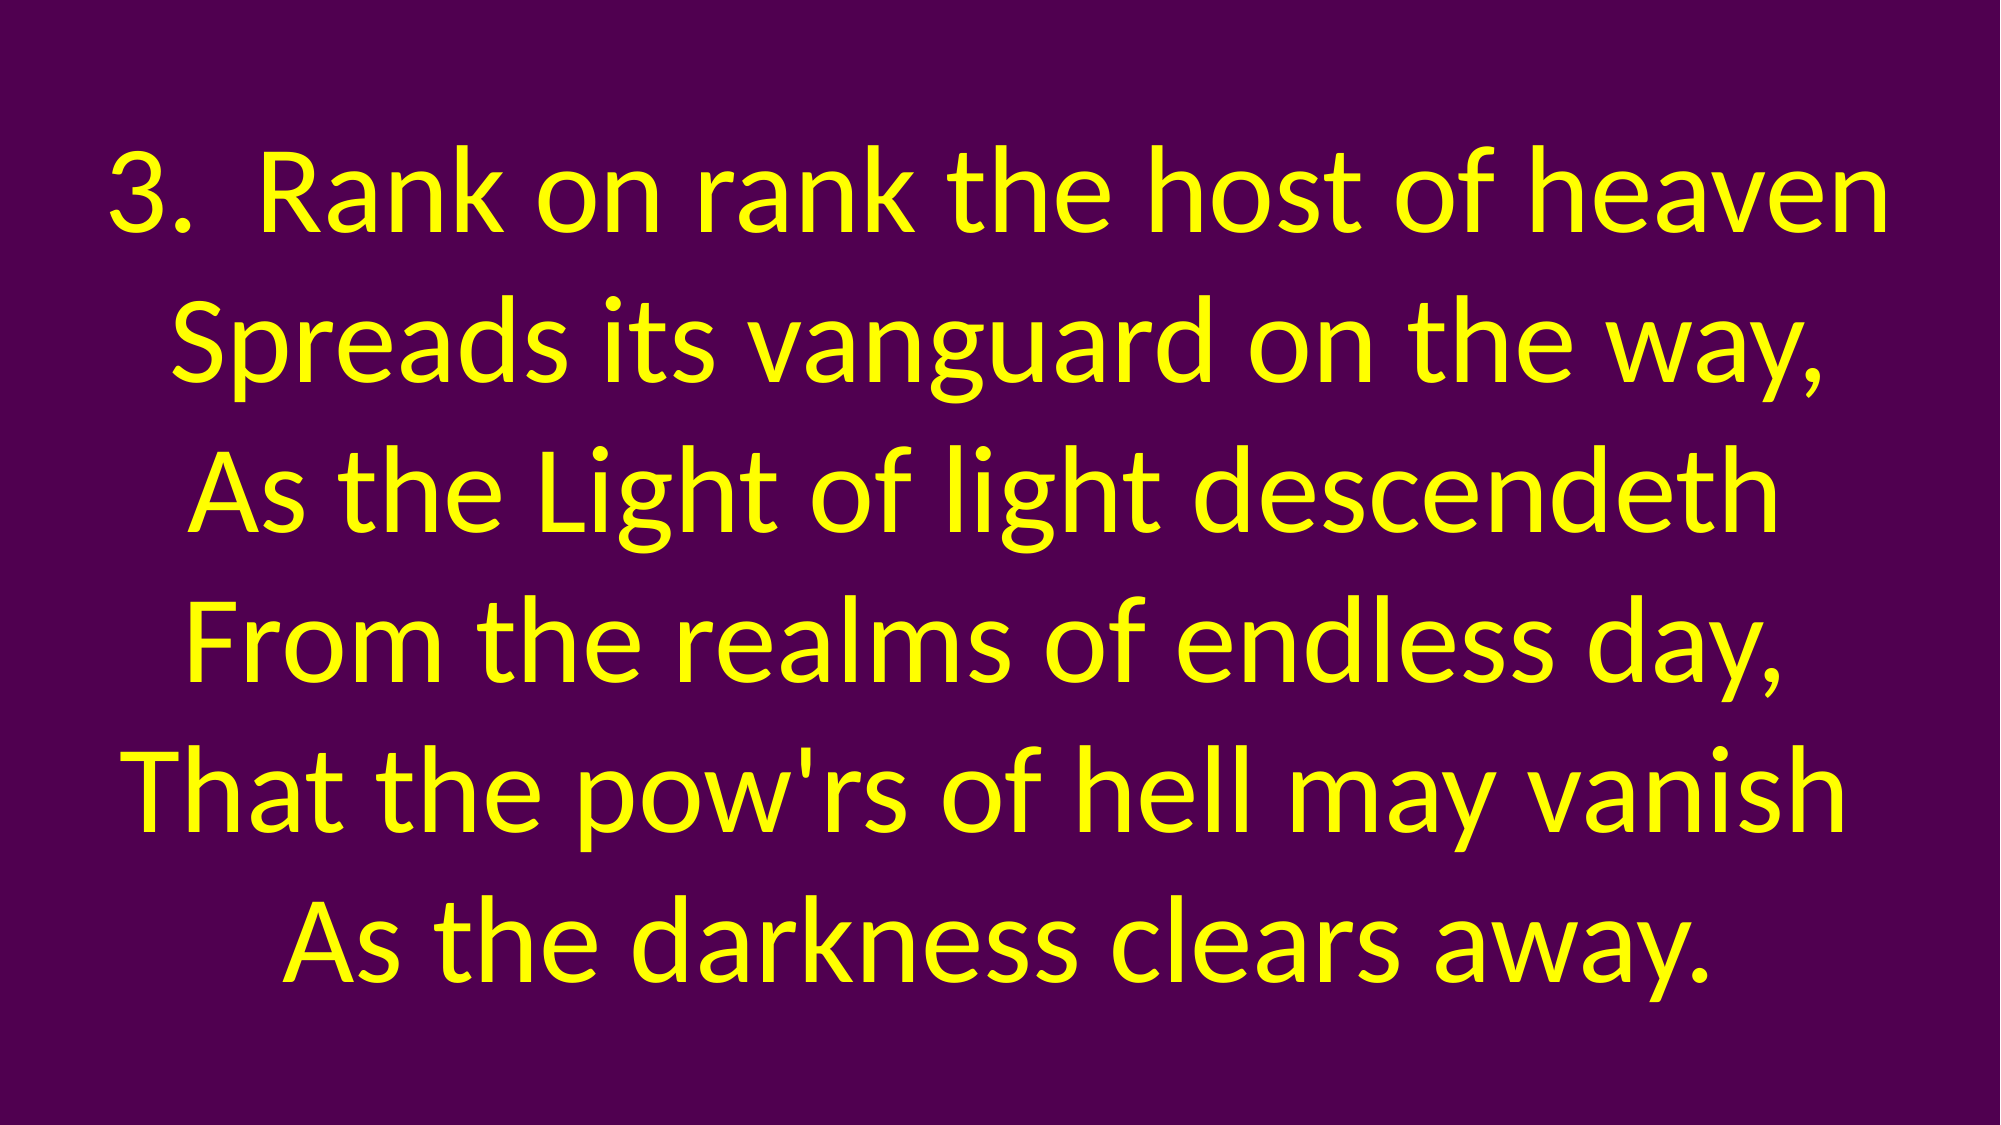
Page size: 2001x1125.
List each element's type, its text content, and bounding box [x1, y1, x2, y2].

text_box 3. Rank on rank the host of heaven Spreads its vanguard on the way, As the Light of light descendeth From the realms of endless day, That the pow'rs of hell may vanish As the darkness clears away. [0, 100, 2000, 1016]
